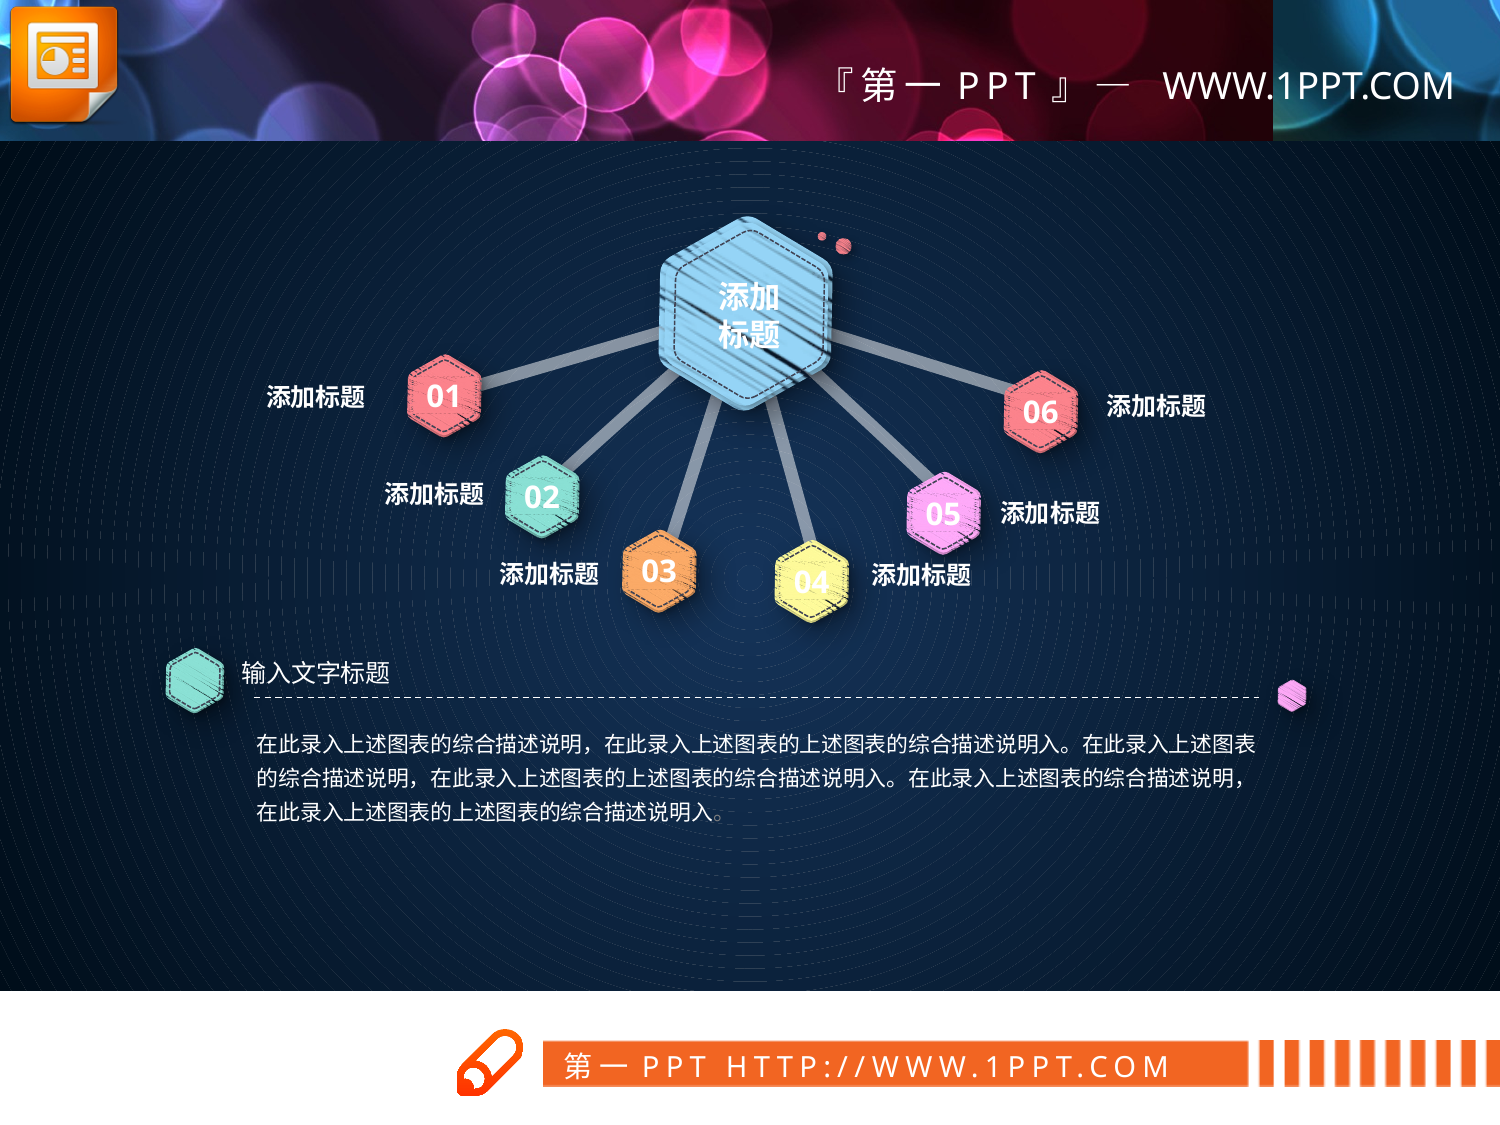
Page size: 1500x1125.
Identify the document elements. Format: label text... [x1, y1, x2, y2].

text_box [448, 307, 534, 395]
picture [543, 1040, 1500, 1087]
picture [725, 216, 769, 226]
picture [1032, 450, 1049, 454]
picture [533, 535, 550, 539]
text_box 输入文字标题 [232, 653, 463, 692]
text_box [402, 358, 486, 434]
picture [802, 619, 821, 624]
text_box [648, 226, 843, 401]
text_box 添加标题 [990, 492, 1180, 534]
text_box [999, 374, 1083, 450]
picture [436, 354, 448, 358]
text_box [535, 307, 660, 498]
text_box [162, 651, 228, 711]
text_box 添加标题 [373, 473, 495, 515]
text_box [745, 409, 949, 498]
picture [652, 529, 665, 533]
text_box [745, 505, 817, 564]
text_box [902, 475, 986, 551]
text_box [1275, 681, 1309, 711]
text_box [665, 410, 740, 558]
text_box 添加标题 [254, 375, 397, 418]
text_box 添加标题 [860, 554, 1052, 596]
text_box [817, 231, 853, 255]
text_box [500, 459, 584, 535]
picture [188, 647, 203, 651]
text_box 添加标题 [488, 553, 612, 595]
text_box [847, 307, 1046, 402]
picture [435, 434, 452, 438]
picture [0, 0, 1500, 141]
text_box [770, 544, 854, 619]
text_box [617, 533, 701, 609]
text_box 添加标题 [1095, 384, 1287, 426]
text_box 在此录入上述图表的综合描述说明，在此录入上述图表的上述图表的综合描述说明入。在此录入上述图表的综合描述说明，在此录入上述图表的上述图表的综合描述说明入。在此录入上述图表的综合描述说明，在此录入上述图表的上述图表的综合描述说明入。 [242, 715, 1294, 833]
picture [650, 609, 668, 613]
